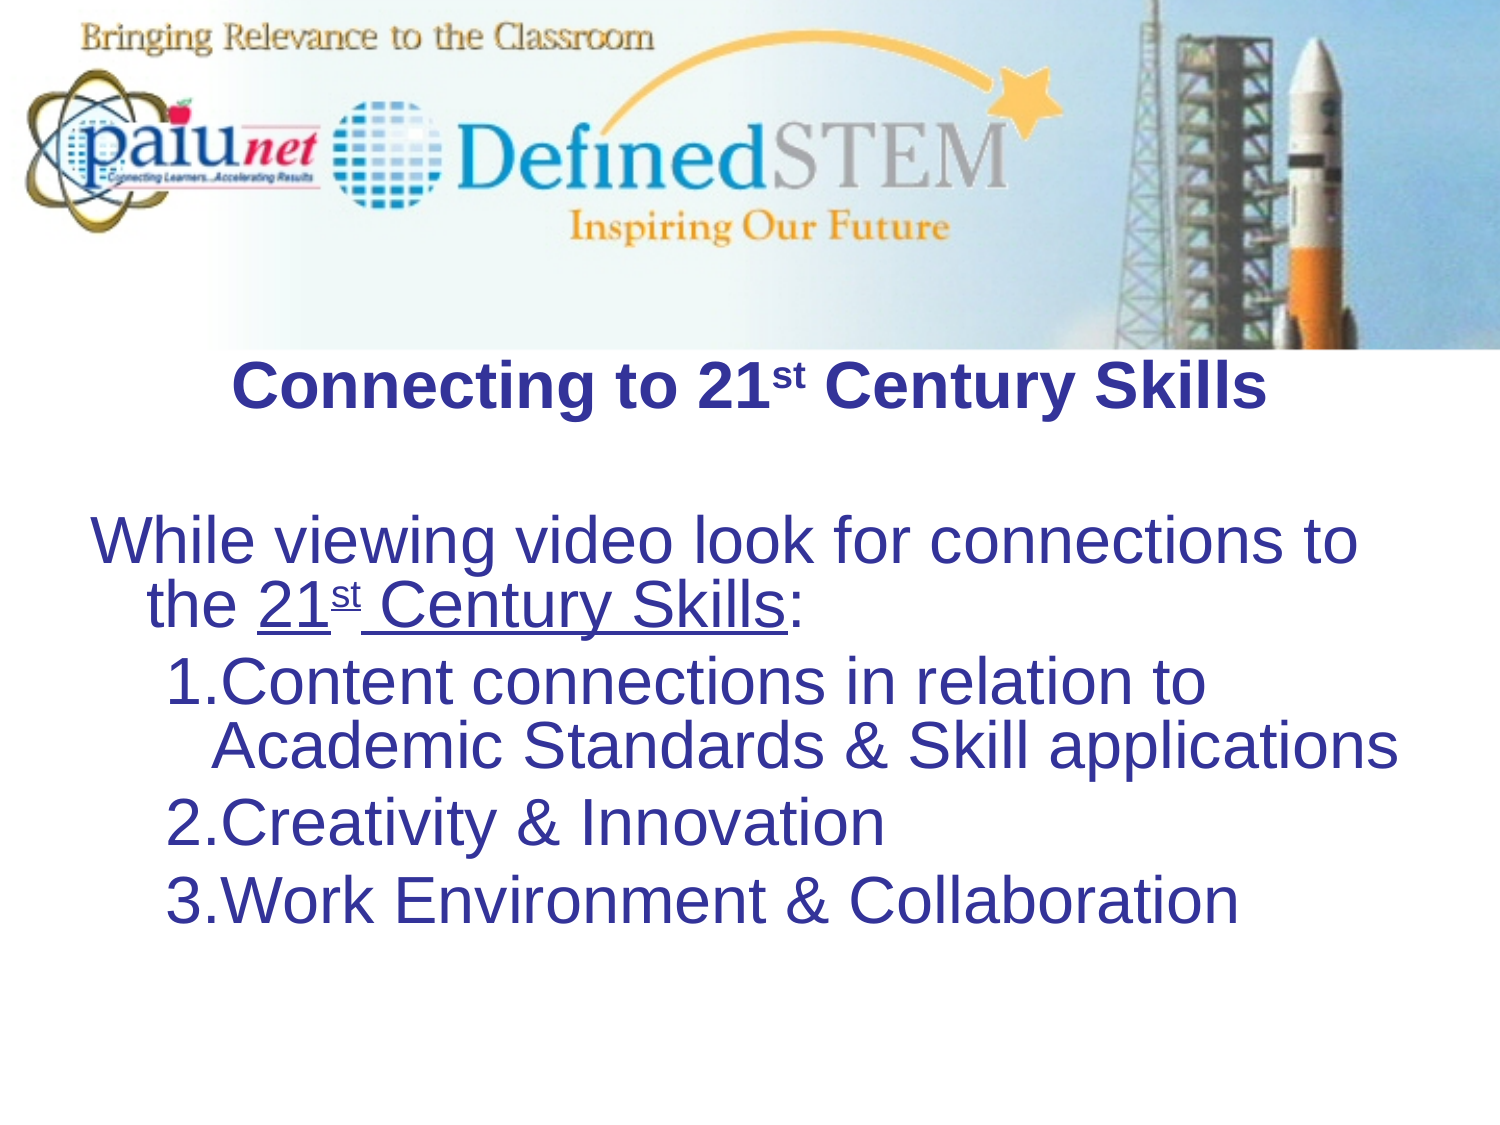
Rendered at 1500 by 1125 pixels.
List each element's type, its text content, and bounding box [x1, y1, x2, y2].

picture [0, 0, 1500, 365]
list Connecting to 21st Century Skills While viewing video look for connections to the 21st Century Skills: Content connections in relation to Academic Standards & Skill applications Creativity & Innovation Work Environment & Collaboration [74, 349, 1426, 1006]
